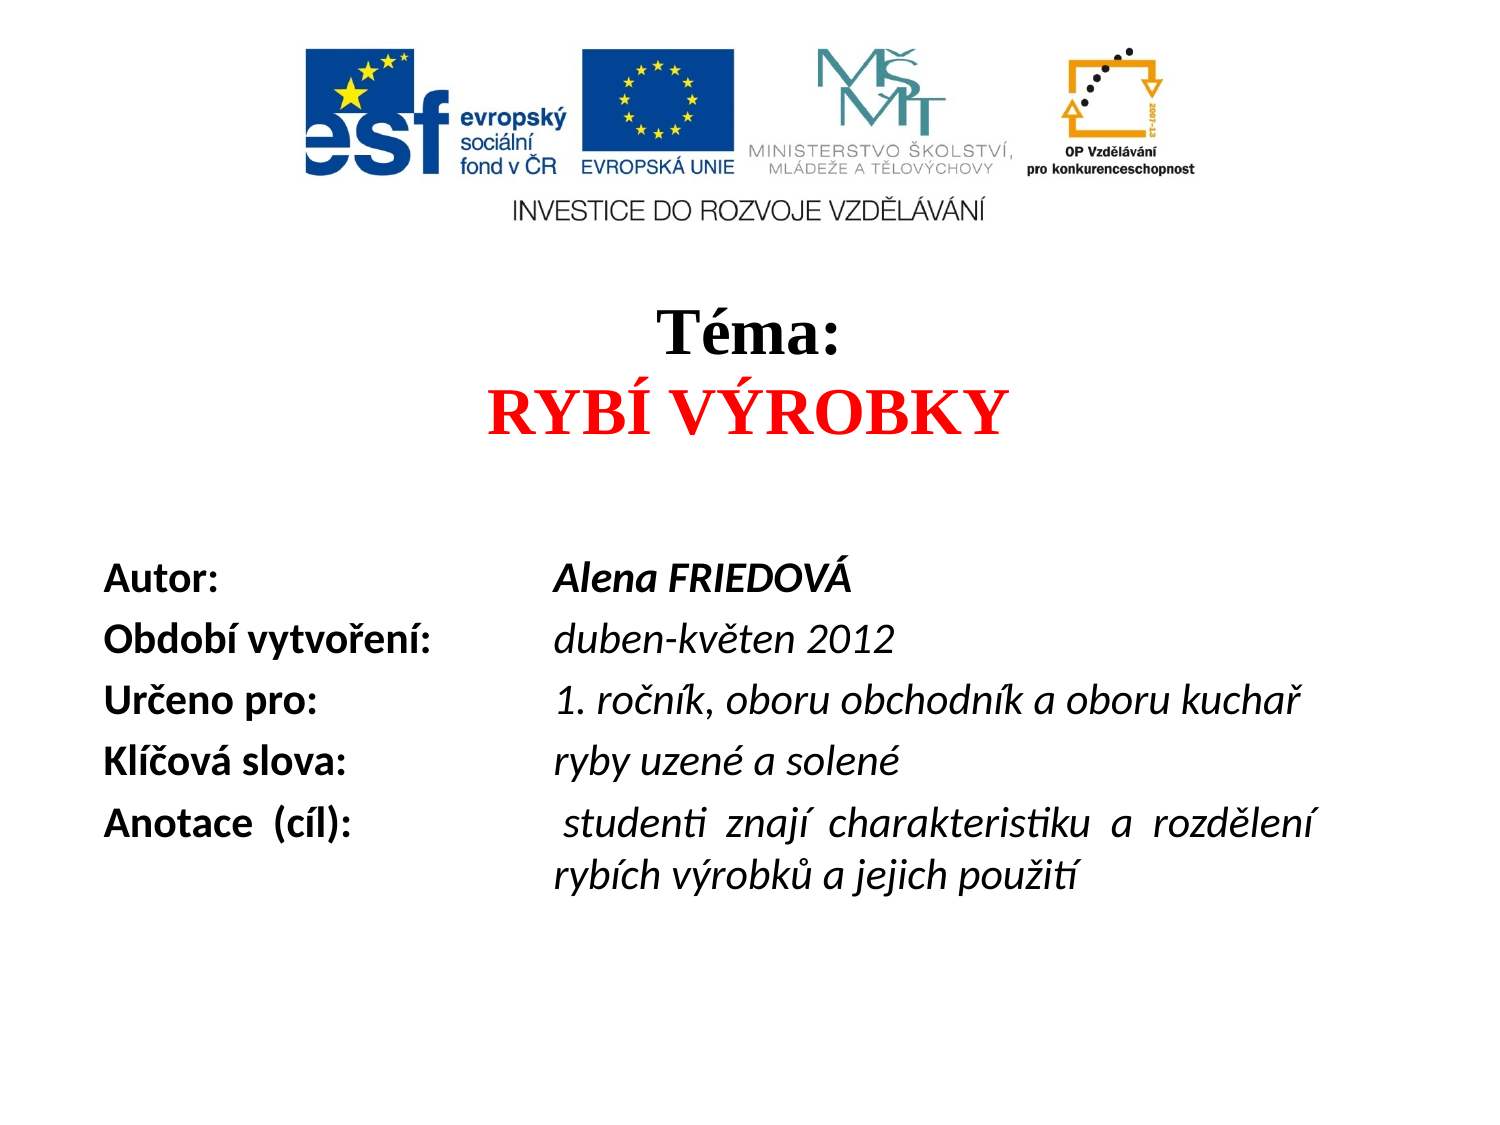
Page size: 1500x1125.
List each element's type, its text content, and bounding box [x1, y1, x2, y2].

subtitle Autor: Alena FRIEDOVÁ Období vytvoření: duben-květen 2012 Určeno pro: 1. ročník, oboru obchodník a oboru kuchař Klíčová slova: ryby uzené a solené Anotace (cíl): studenti znají charakteristiku a rozdělení rybích výrobků a jejich použití [88, 479, 1376, 1024]
picture [277, 30, 1223, 238]
title Téma: RYBÍ VÝROBKY [112, 278, 1388, 457]
